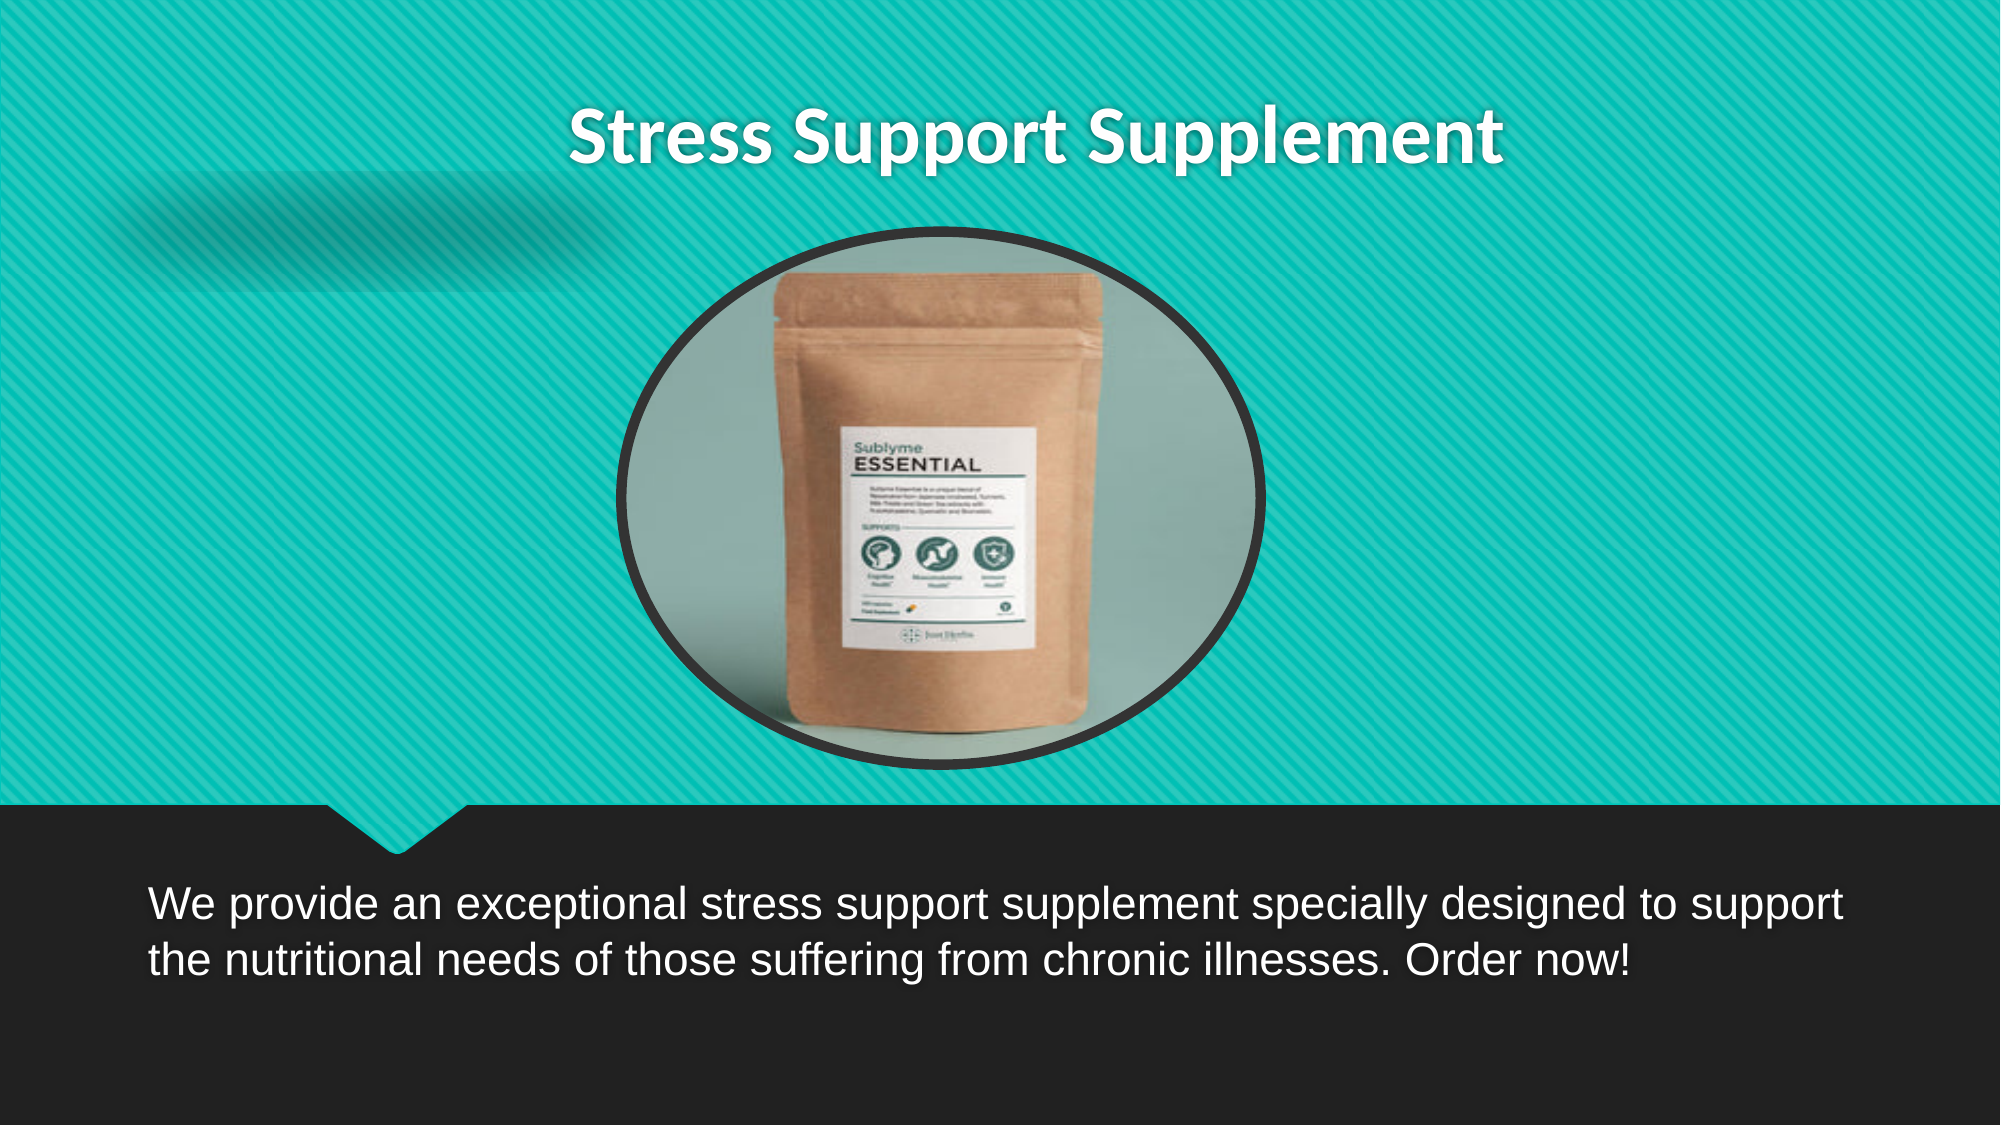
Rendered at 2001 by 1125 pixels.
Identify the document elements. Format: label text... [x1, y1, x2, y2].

subtitle We provide an exceptional stress support supplement specially designed to support the nutritional needs of those suffering from chronic illnesses. Order now! [132, 866, 1868, 1033]
title Stress Support Supplement [553, 63, 1677, 188]
picture [620, 231, 1261, 765]
